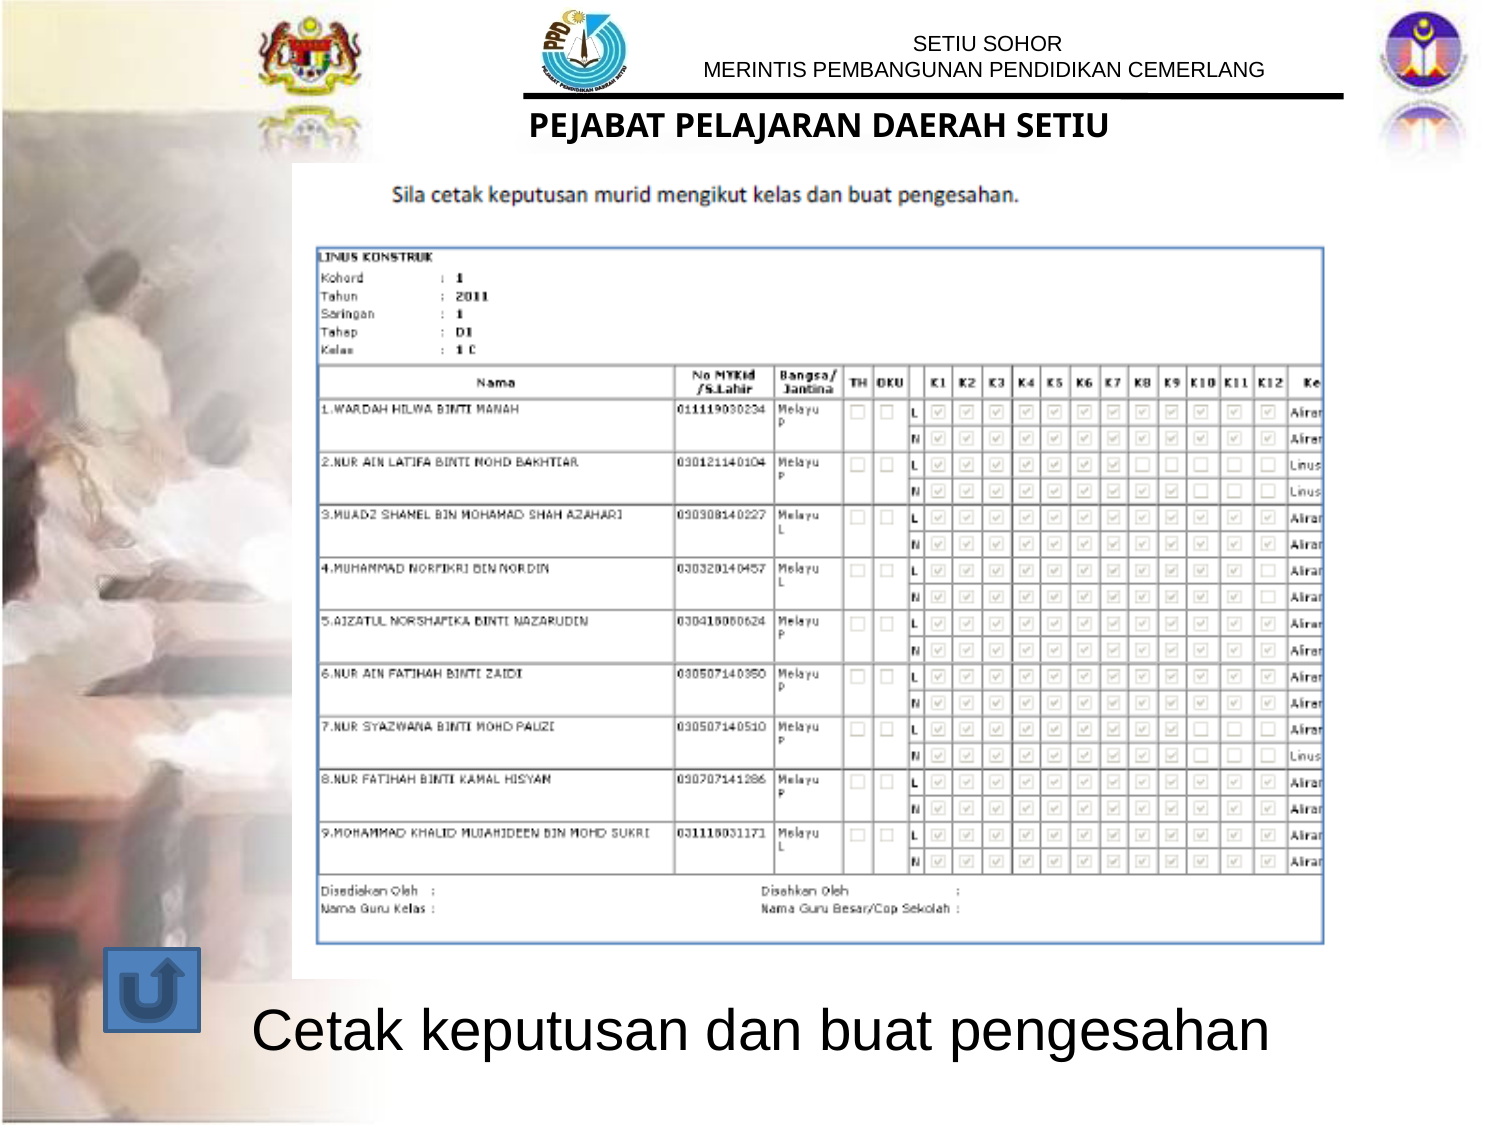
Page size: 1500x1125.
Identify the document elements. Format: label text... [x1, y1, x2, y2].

text_box Cetak keputusan dan buat pengesahan [164, 984, 1360, 1070]
picture [1, 0, 1500, 1125]
text_box [103, 947, 201, 1033]
